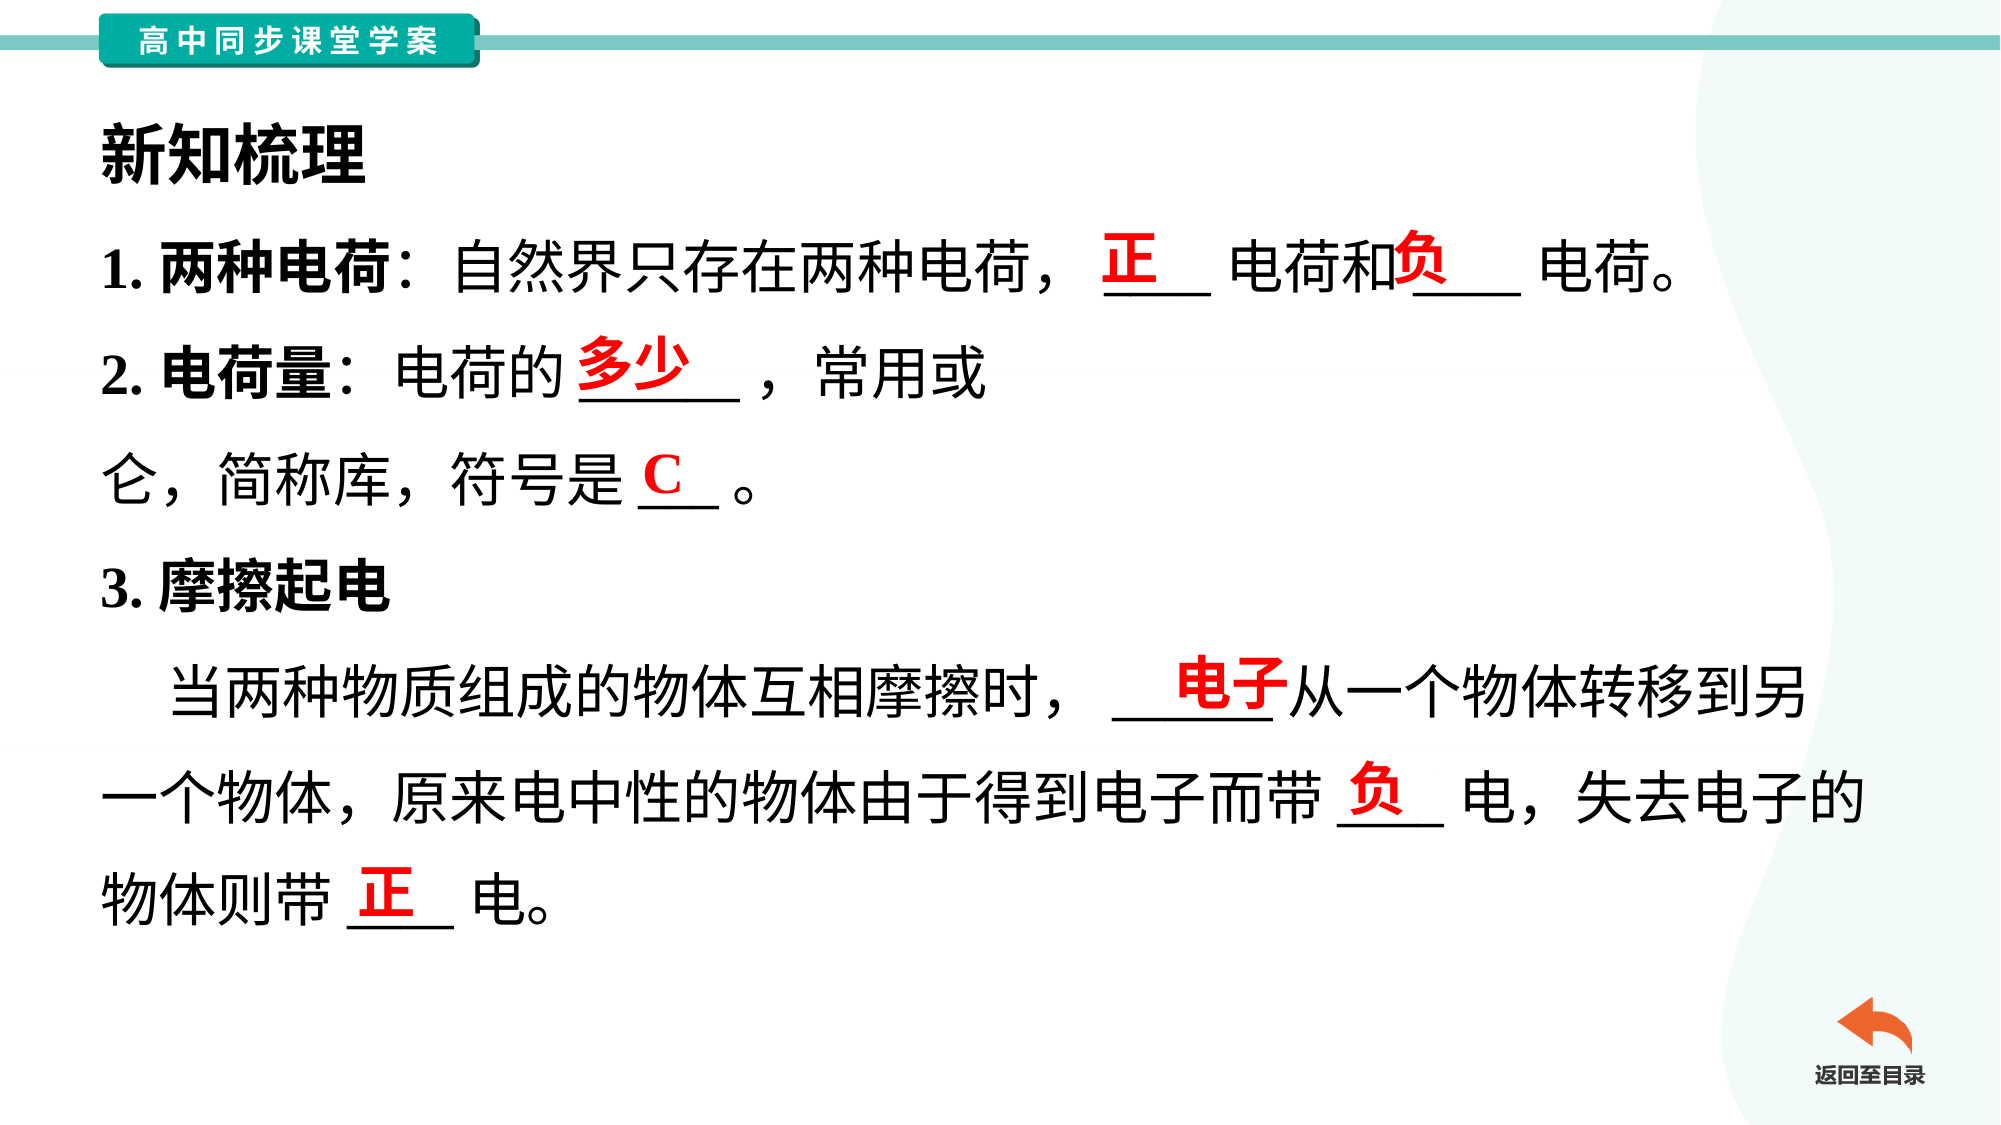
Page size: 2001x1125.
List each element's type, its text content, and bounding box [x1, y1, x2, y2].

text_box 正 [1079, 188, 1181, 280]
text_box 负 [1370, 188, 1472, 280]
text_box 电子 [1152, 613, 1312, 705]
text_box 正 [335, 822, 437, 914]
text_box 多少 [554, 295, 714, 386]
text_box 新知梳理 [100, 76, 1899, 255]
picture [0, 0, 2000, 1125]
text_box C [620, 401, 706, 495]
text_box 负 [1327, 720, 1429, 811]
